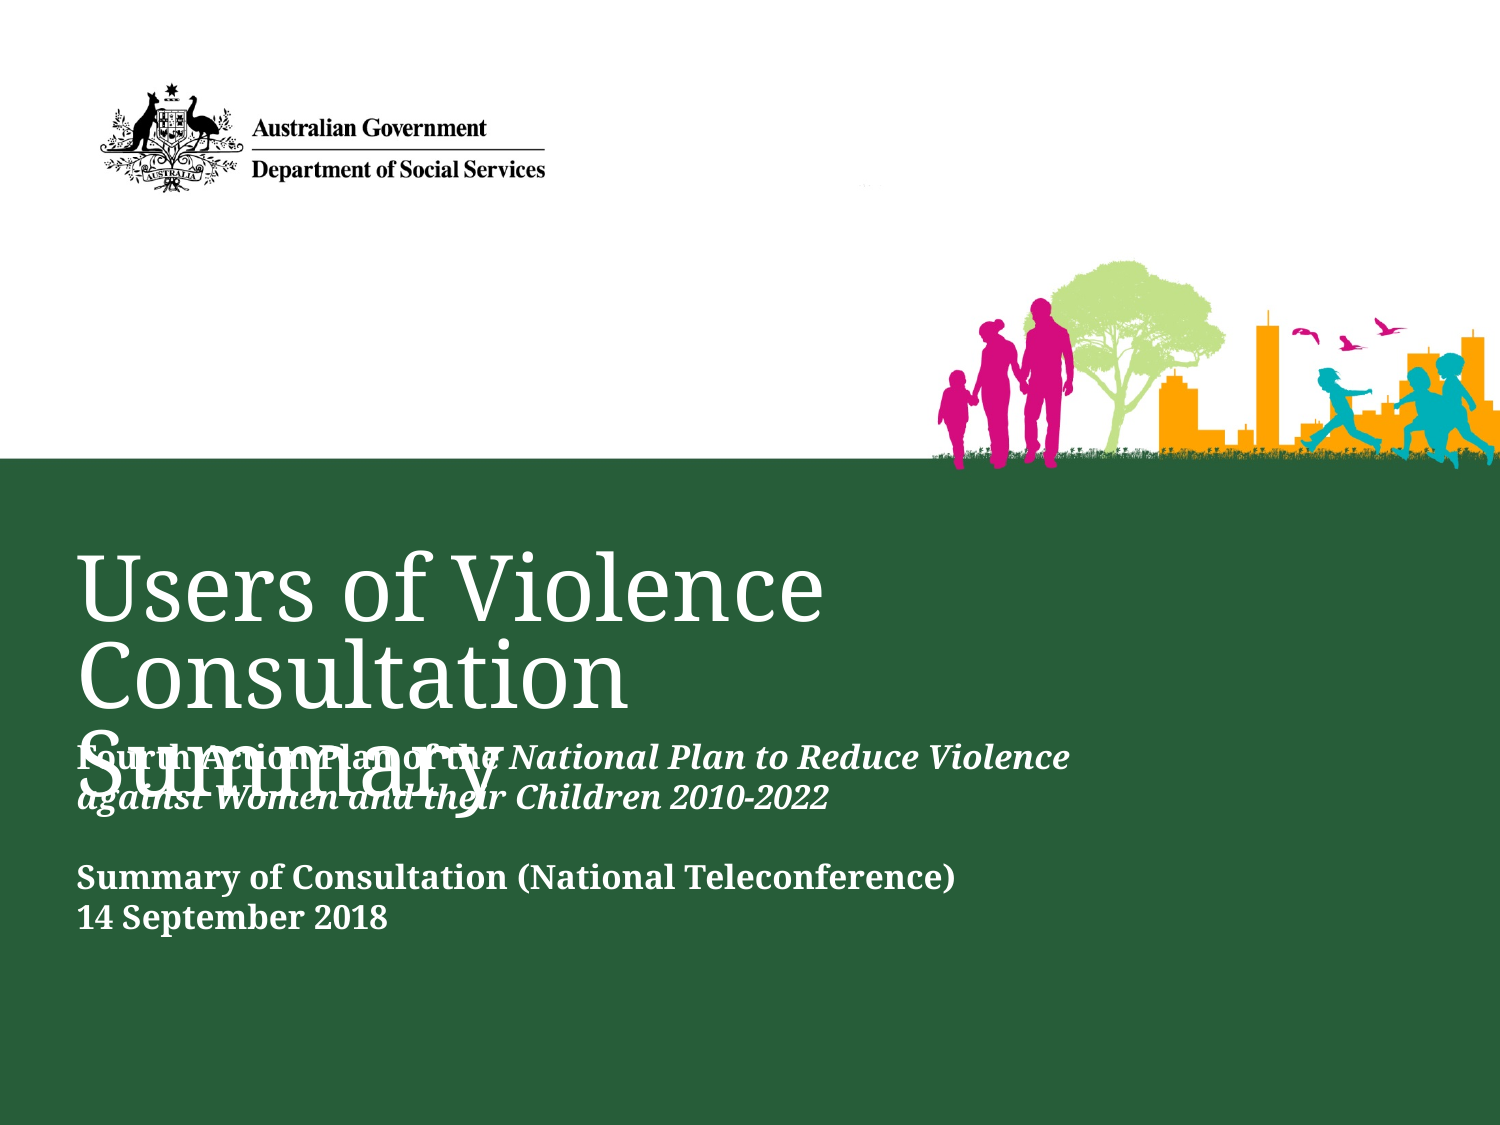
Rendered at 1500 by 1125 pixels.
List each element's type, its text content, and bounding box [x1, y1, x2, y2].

text_box Fourth Action Plan of the National Plan to Reduce Violence against Women and their Children 2010-2022 Summary of Consultation (National Teleconference) 14 September 2018 [76, 736, 1081, 937]
text_box Users of Violence Consultation Summary [76, 550, 1081, 736]
picture [0, 0, 1500, 1125]
